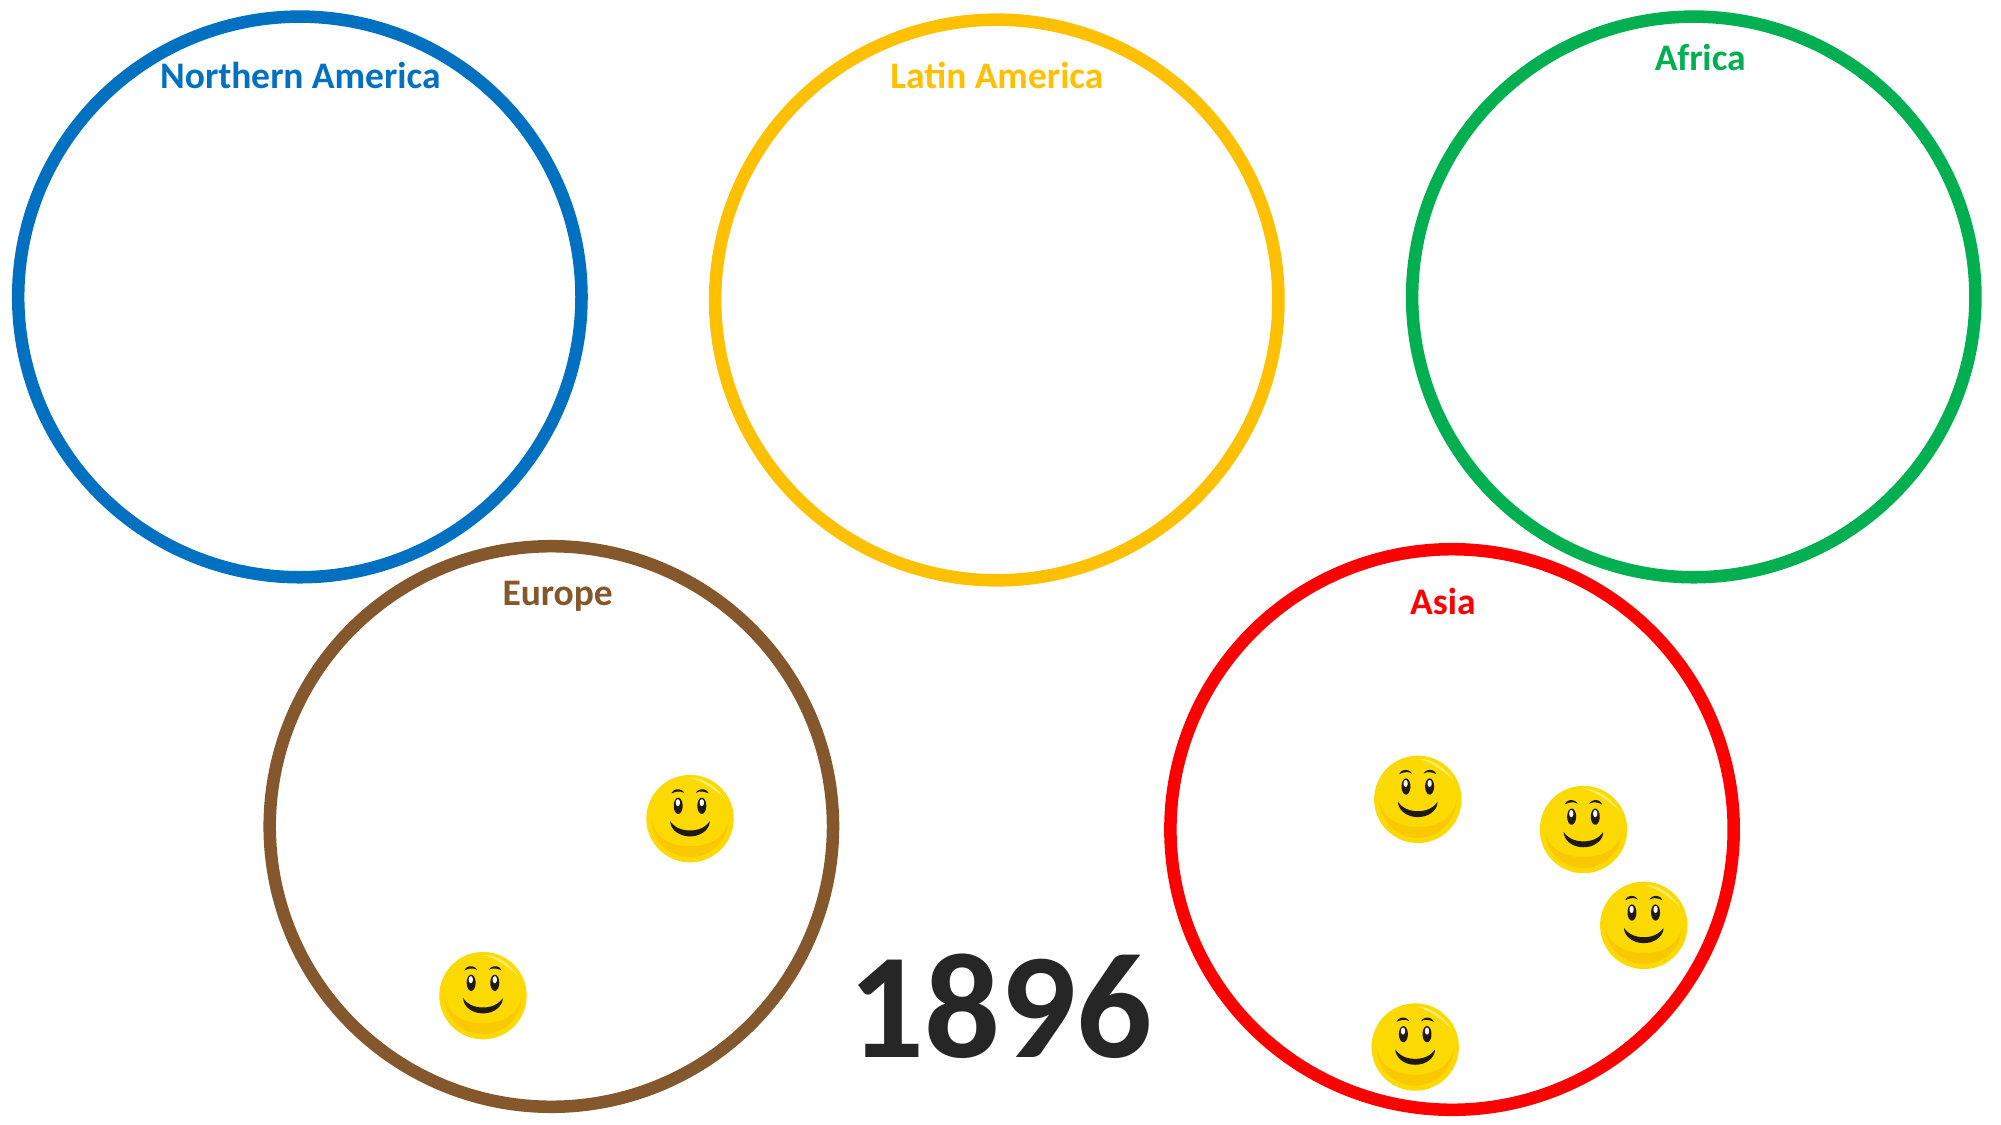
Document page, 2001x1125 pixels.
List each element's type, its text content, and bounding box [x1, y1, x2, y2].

text_box Northern America [145, 43, 497, 104]
picture [439, 951, 527, 1040]
text_box [1169, 548, 1735, 1111]
picture [646, 774, 734, 863]
text_box [881, 18, 1112, 43]
text_box Latin America [875, 43, 1122, 104]
picture [1374, 755, 1462, 843]
picture [1539, 785, 1628, 874]
text_box Africa [1640, 25, 1788, 86]
text_box Asia [1395, 569, 1493, 630]
text_box 1896 [820, 900, 1181, 1095]
text_box Europe [488, 560, 647, 621]
text_box [714, 46, 1280, 582]
picture [1371, 1003, 1459, 1091]
text_box [17, 61, 583, 579]
text_box [268, 545, 835, 1108]
text_box [1411, 15, 1977, 579]
picture [1600, 881, 1688, 970]
text_box [178, 15, 422, 43]
